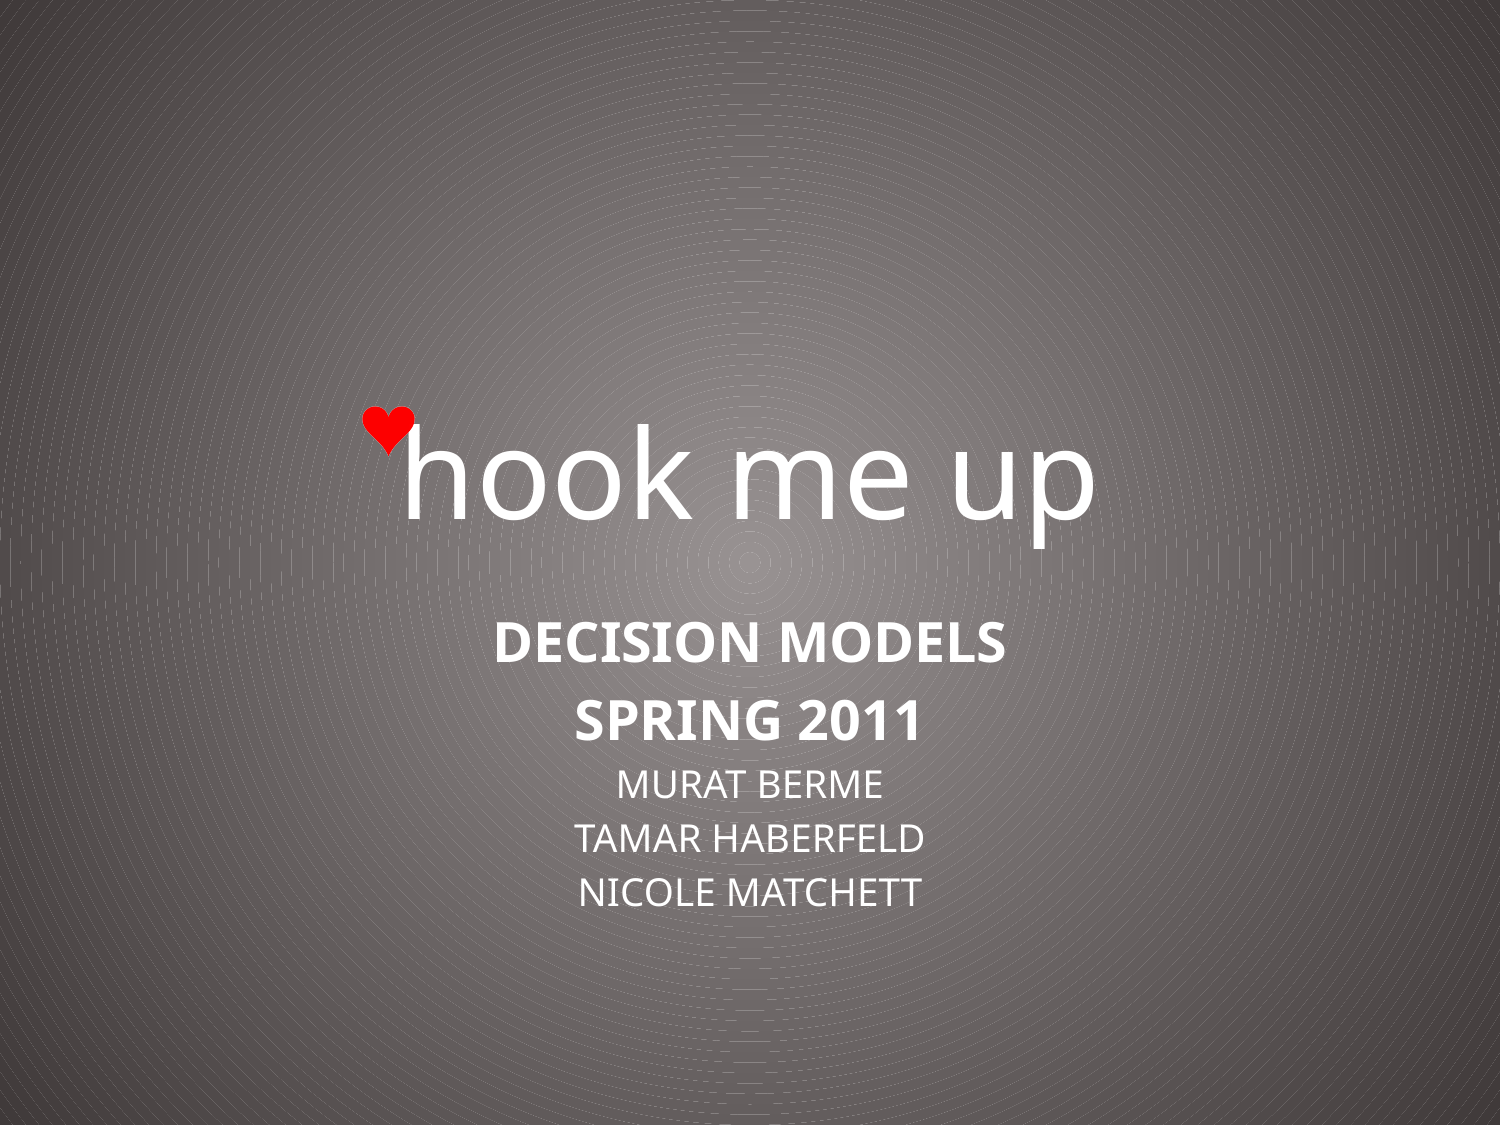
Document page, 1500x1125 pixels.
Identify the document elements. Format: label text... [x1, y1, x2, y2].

subtitle DECISION MODELS SPRING 2011 MURAT BERME TAMAR HABERFELD NICOLE MATCHETT [225, 600, 1275, 925]
picture [362, 406, 416, 458]
title hook me up [112, 349, 1388, 591]
